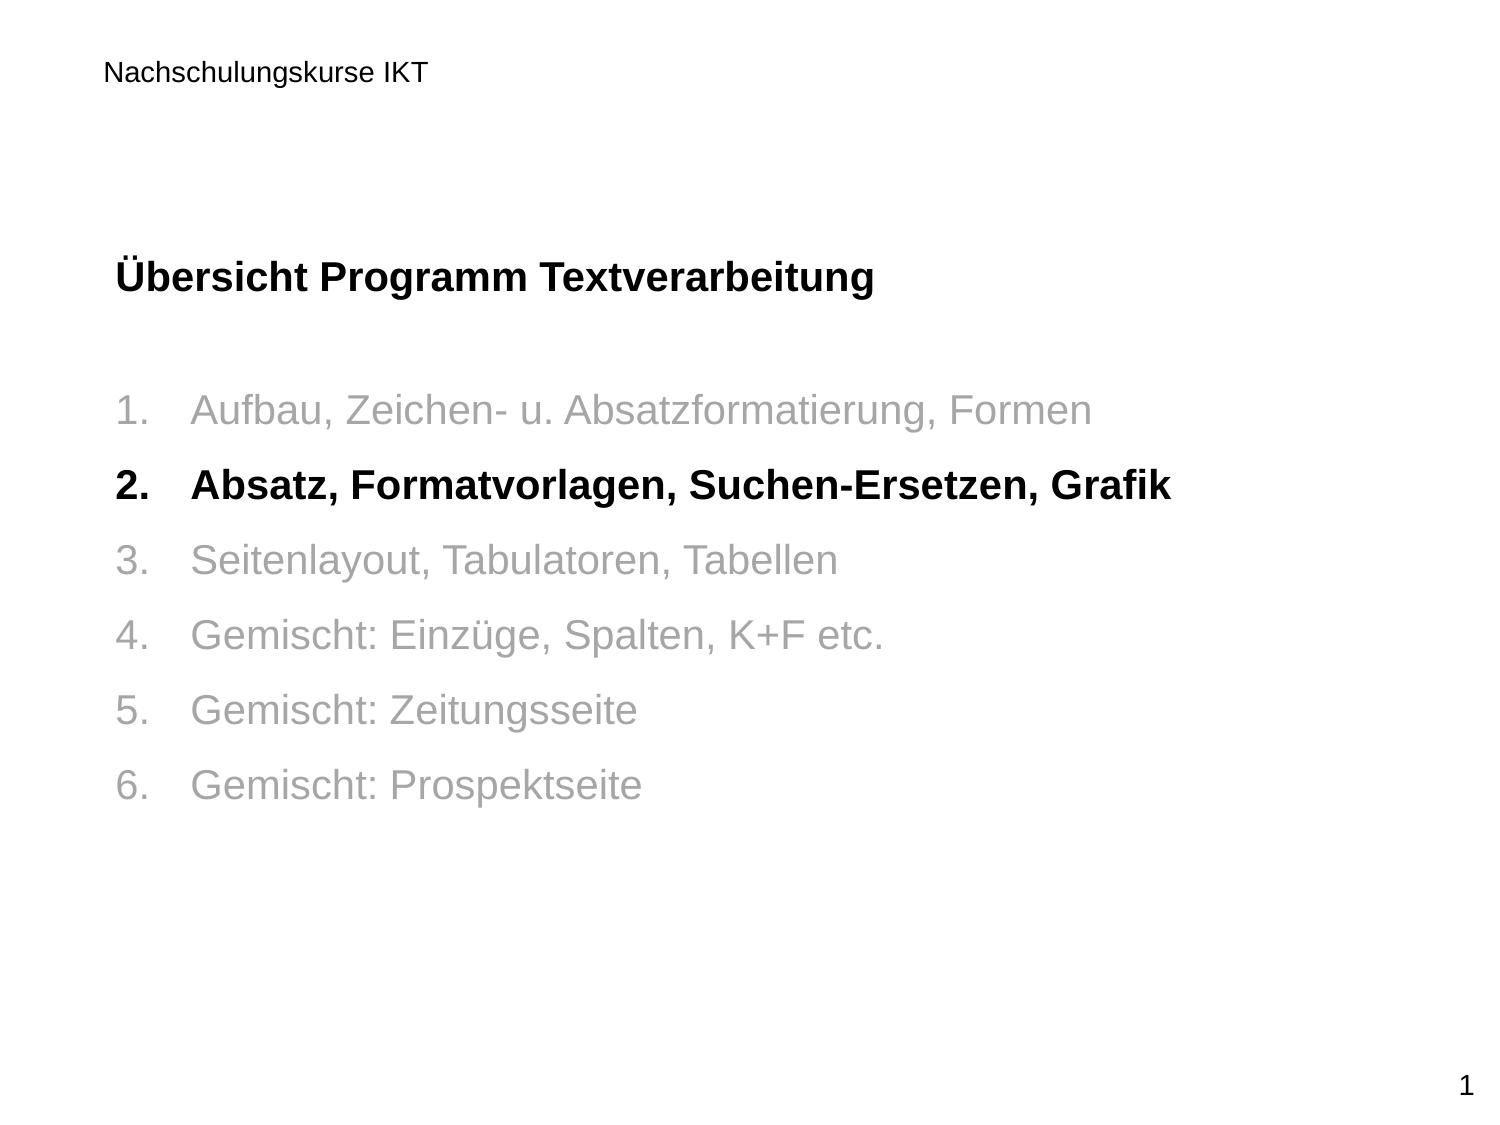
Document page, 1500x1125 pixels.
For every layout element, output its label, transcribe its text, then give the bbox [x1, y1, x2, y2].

title Nachschulungskurse IKT [88, 42, 1425, 135]
slide_number 1 [1139, 1058, 1490, 1125]
list Übersicht Programm Textverarbeitung Aufbau, Zeichen- u. Absatzformatierung, Formen Absatz, Formatvorlagen, Suchen-Ersetzen, Grafik Seitenlayout, Tabulatoren, Tabellen Gemischt: Einzüge, Spalten, K+F etc. Gemischt: Zeitungsseite Gemischt: Prospektseite [100, 241, 1437, 976]
